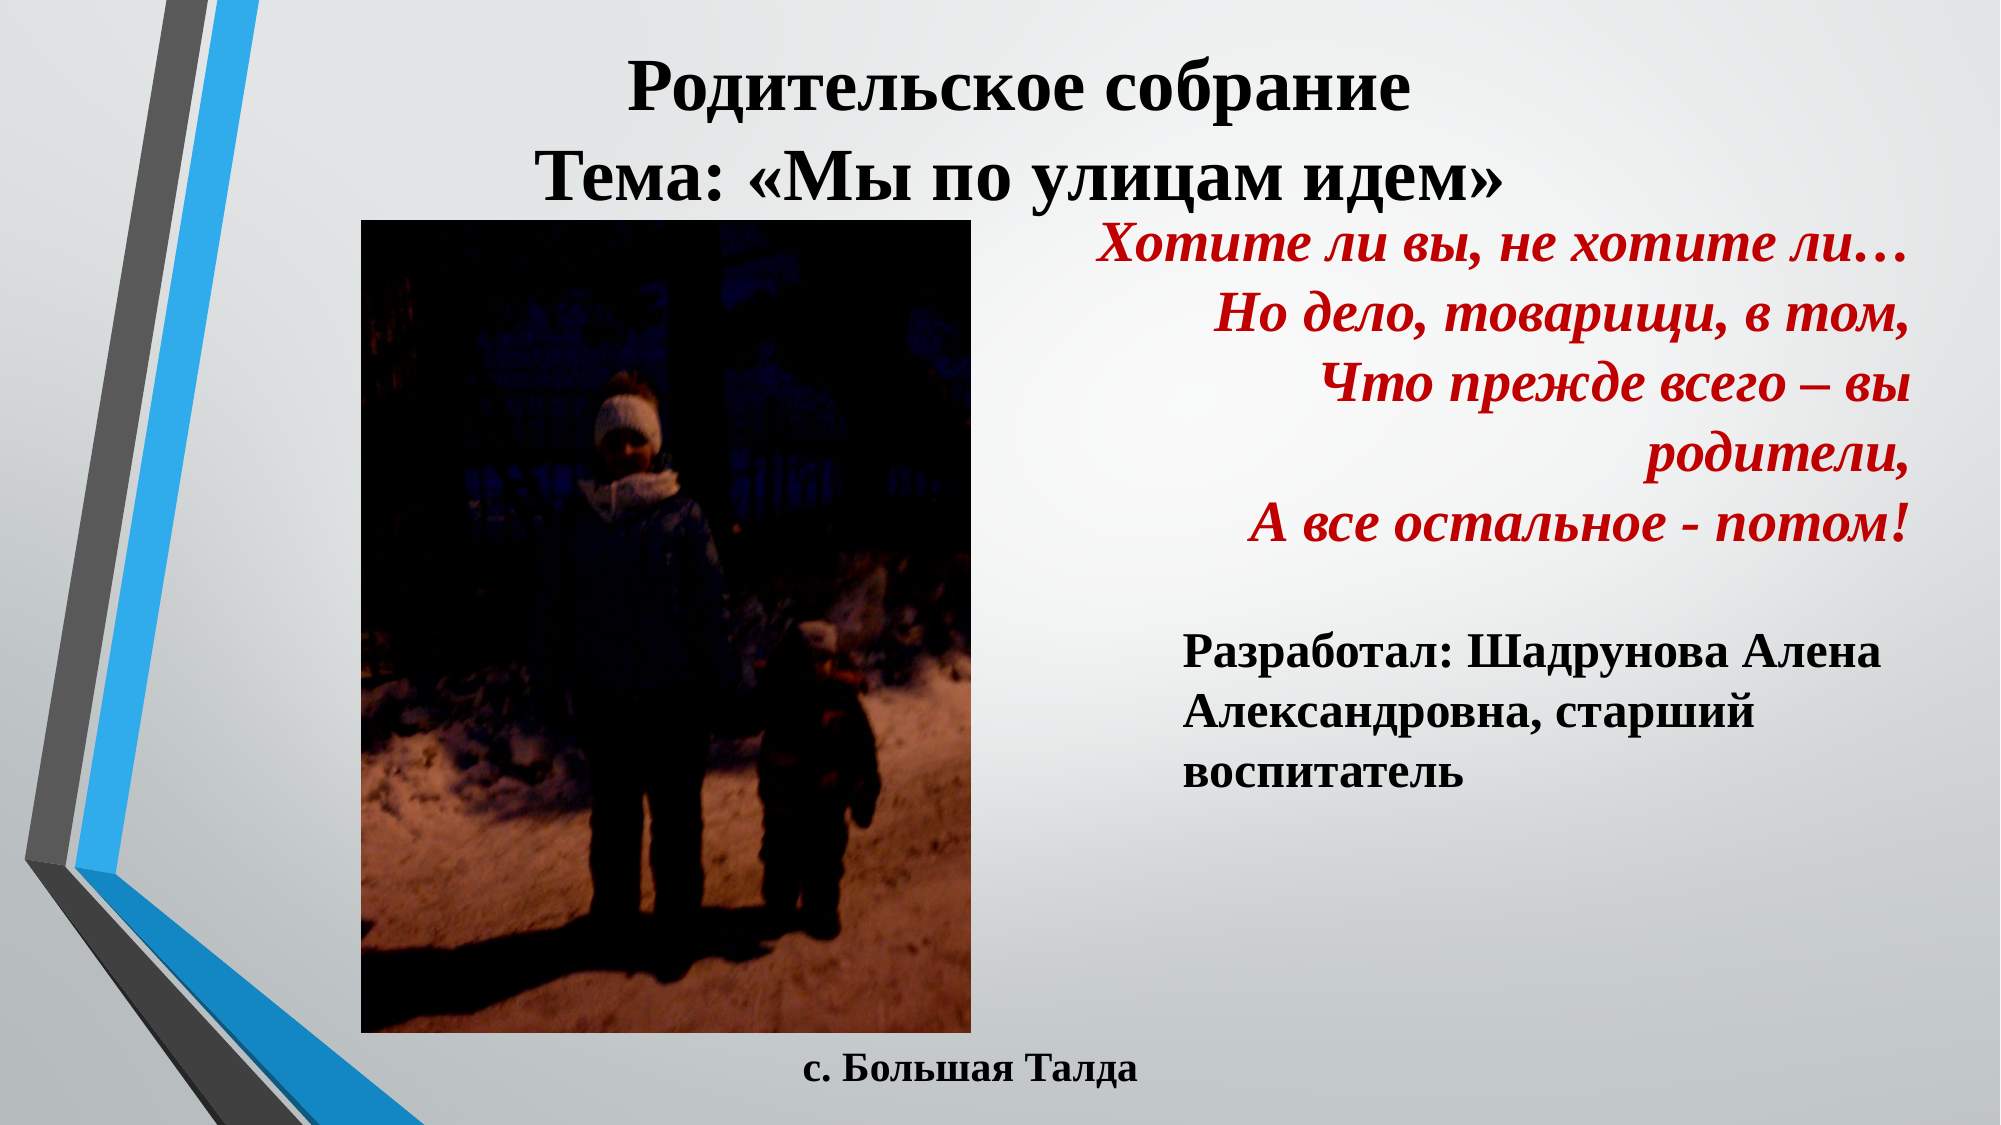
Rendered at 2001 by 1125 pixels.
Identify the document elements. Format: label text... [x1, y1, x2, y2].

text_box Разработал: Шадрунова Алена Александровна, старший воспитатель [1167, 610, 1964, 805]
text_box с. Большая Талда [528, 1032, 1413, 1098]
text_box Родительское собрание Тема: «Мы по улицам идем» [244, 27, 1796, 223]
picture [361, 220, 971, 1033]
text_box Хотите ли вы, не хотите ли… Но дело, товарищи, в том, Что прежде всего – вы родители, А все остальное - потом! [1063, 196, 1927, 606]
